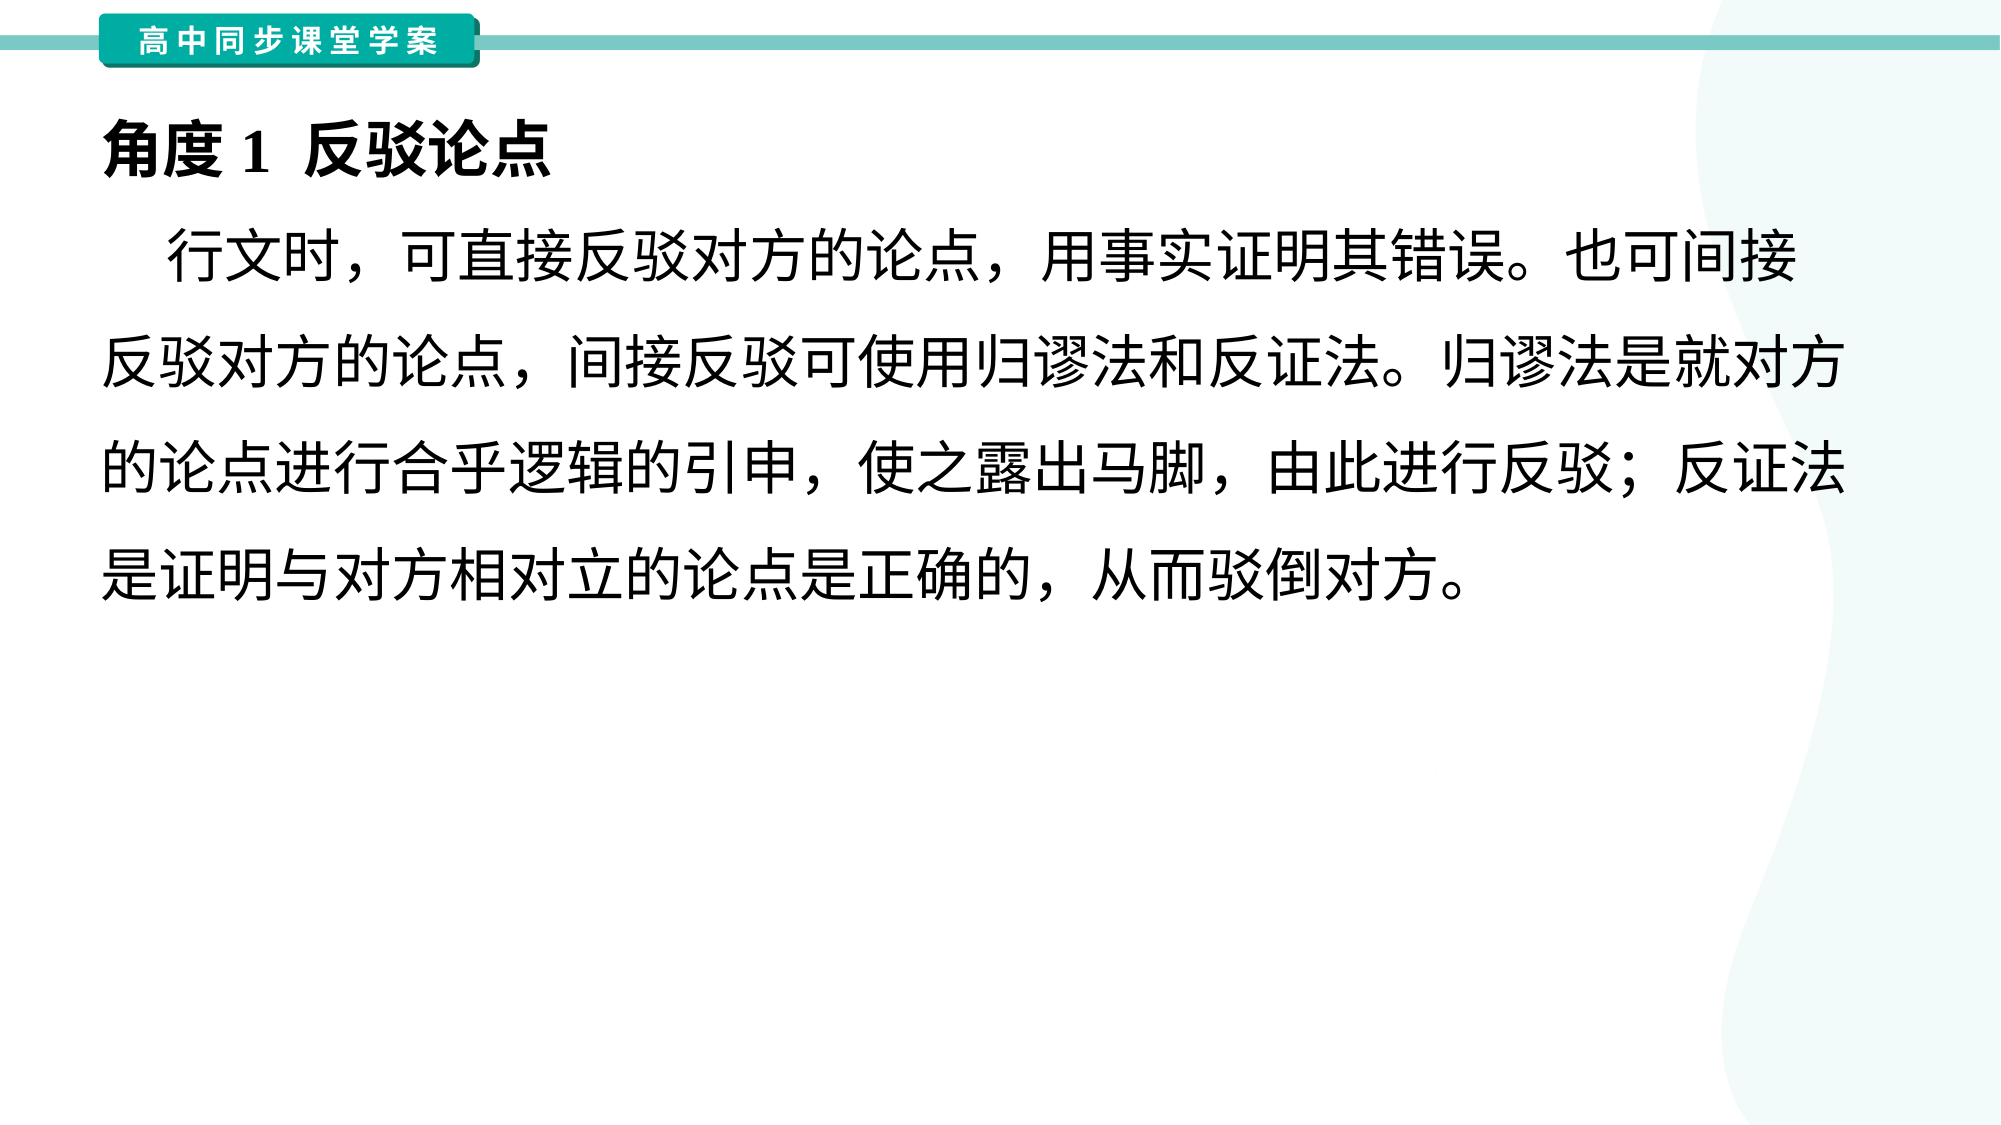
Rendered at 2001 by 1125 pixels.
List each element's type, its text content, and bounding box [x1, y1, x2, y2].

text_box 行文时，可直接反驳对方的论点，用事实证明其错误。也可间接 反驳对方的论点，间接反驳可使用归谬法和反证法。归谬法是就对方 的论点进行合乎逻辑的引申，使之露出马脚，由此进行反驳；反证法 是证明与对方相对立的论点是正确的，从而驳倒对方。 [100, 183, 1899, 608]
picture [0, 0, 2000, 1125]
text_box 角度1 反驳论点 [100, 76, 1899, 183]
